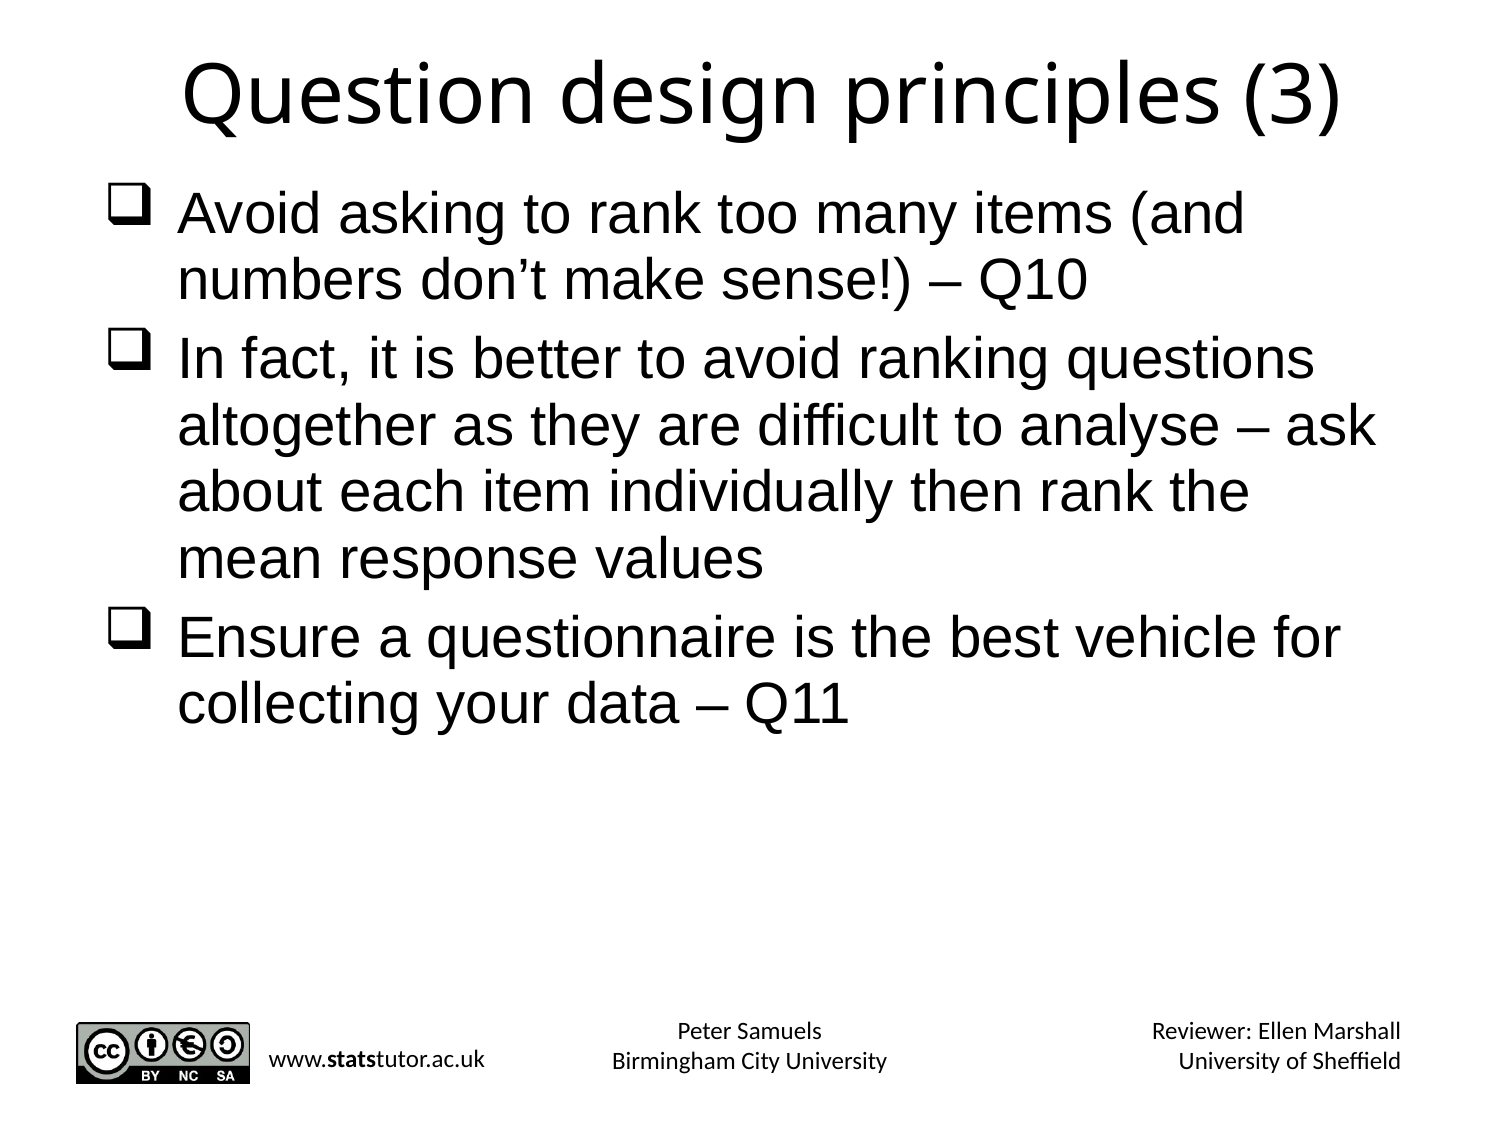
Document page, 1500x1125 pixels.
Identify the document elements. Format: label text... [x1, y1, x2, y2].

text_box Peter Samuels Birmingham City University [549, 1007, 951, 1083]
list Avoid asking to rank too many items (and numbers don’t make sense!) – Q10 In fact, it is better to avoid ranking questions altogether as they are difficult to analyse – ask about each item individually then rank the mean response values Ensure a questionnaire is the best vehicle for collecting your data – Q11 [88, 172, 1399, 965]
title Question design principles (3) [64, 30, 1459, 149]
text_box Reviewer: Ellen Marshall University of Sheffield [1038, 1007, 1417, 1083]
picture [76, 1022, 251, 1084]
text_box www.statstutor.ac.uk [254, 1035, 526, 1080]
